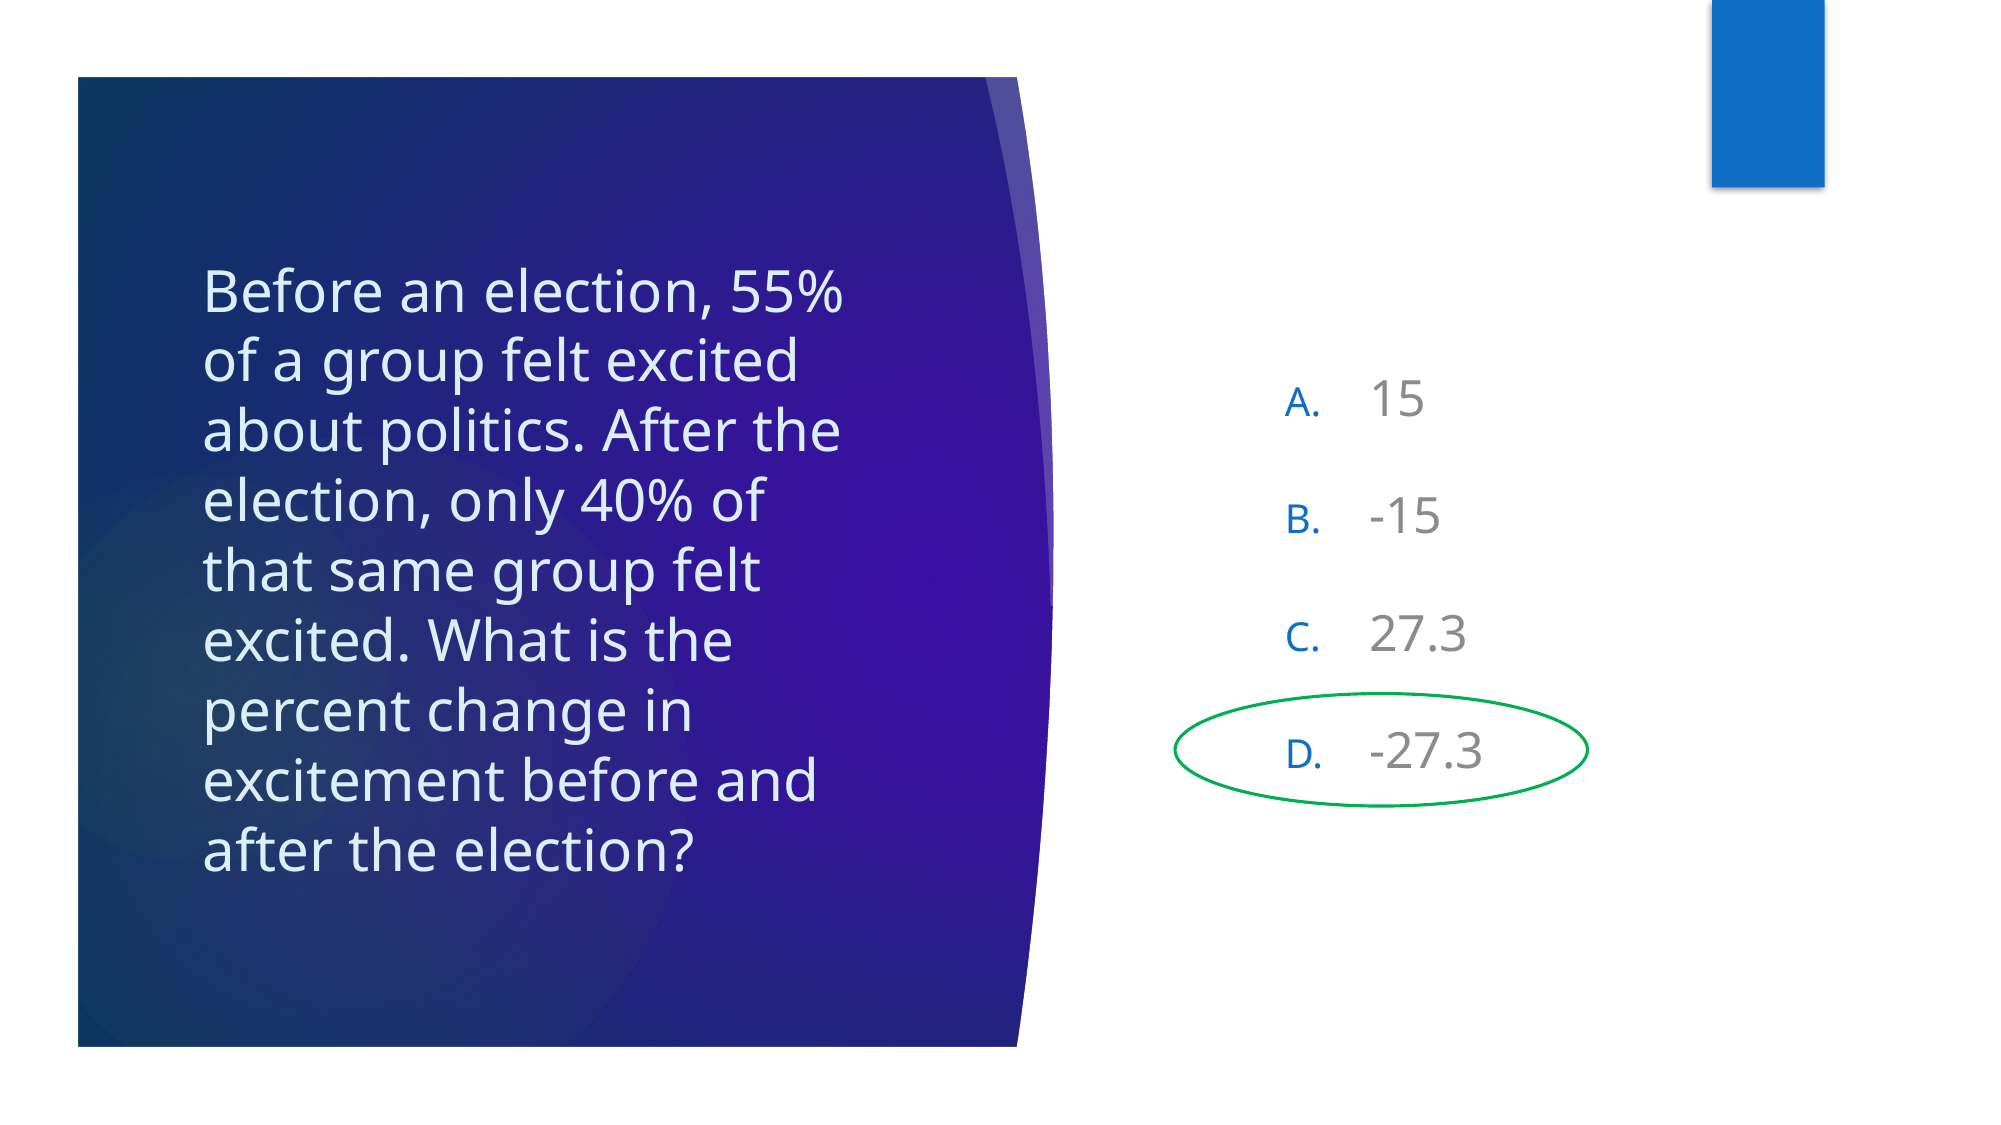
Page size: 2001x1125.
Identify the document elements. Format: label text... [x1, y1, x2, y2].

list 15 -15 27.3 -27.3 [1204, 375, 1821, 750]
text_box [1173, 691, 1590, 808]
title Before an election, 55% of a group felt excited about politics. After the election, only 40% of that same group felt excited. What is the percent change in excitement before and after the election? [187, 381, 902, 756]
